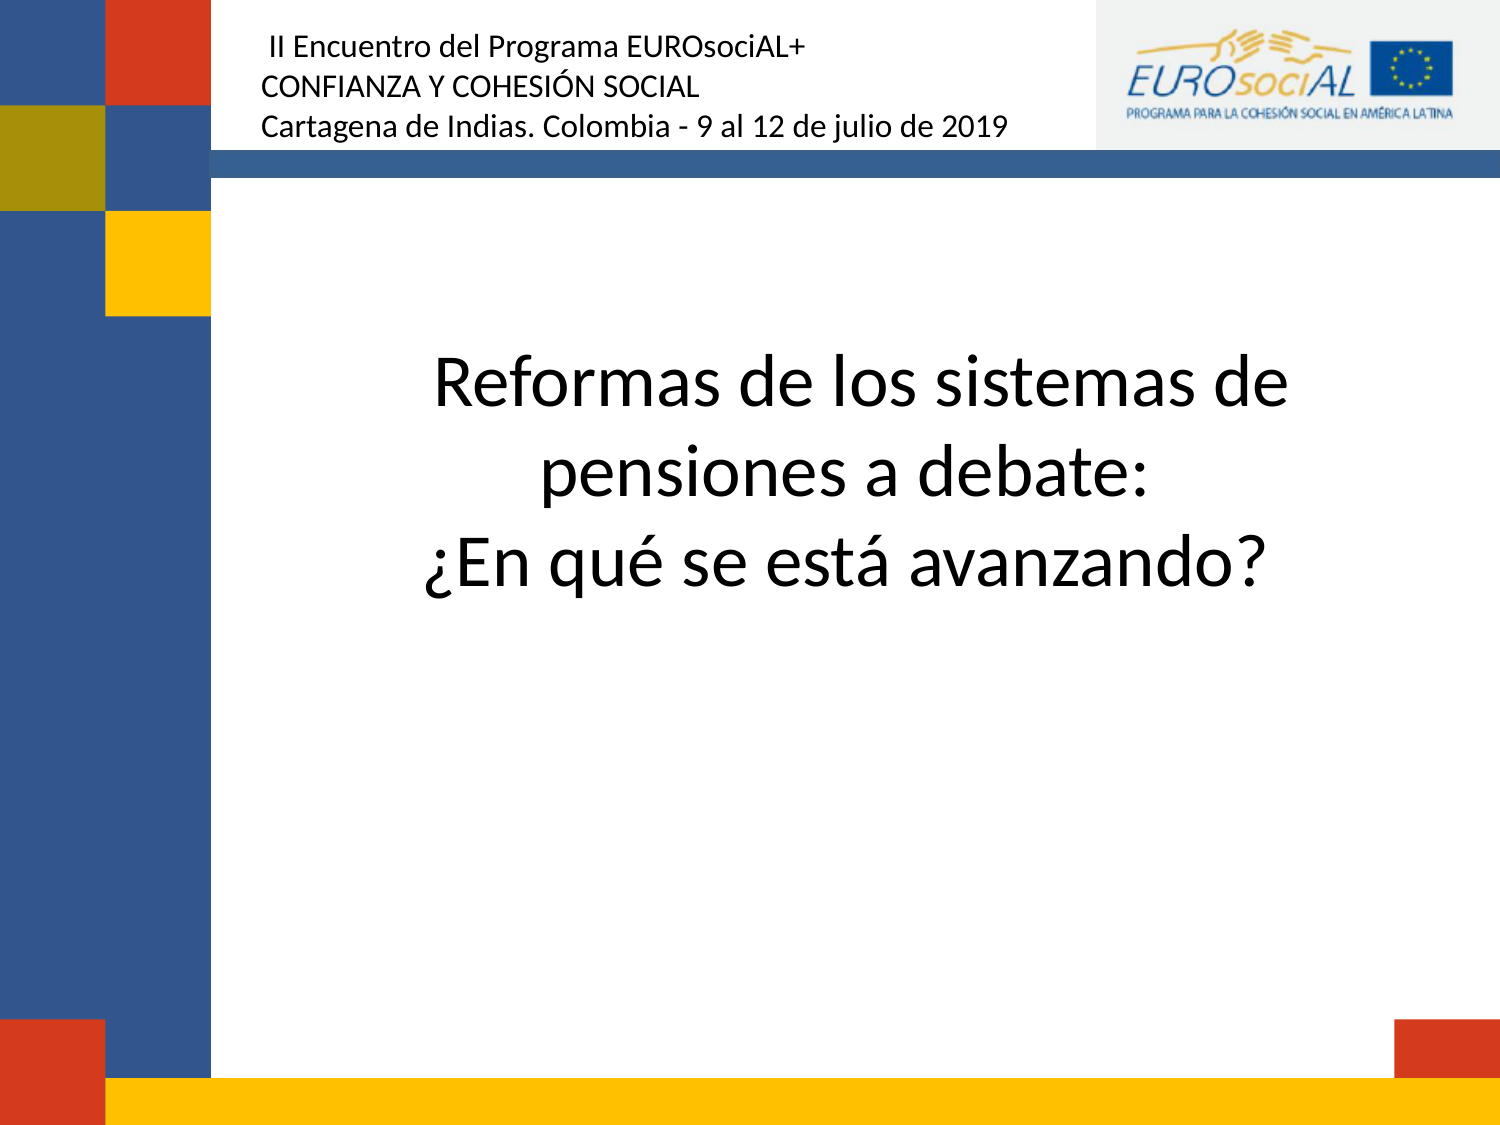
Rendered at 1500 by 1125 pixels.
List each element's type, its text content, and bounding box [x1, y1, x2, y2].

text_box [0, 1017, 107, 1125]
text_box [107, 107, 213, 209]
text_box [0, 213, 213, 1076]
text_box [103, 209, 213, 318]
text_box [103, 0, 213, 107]
text_box [103, 1076, 1500, 1125]
text_box [1392, 1017, 1500, 1076]
text_box [0, 0, 103, 103]
text_box II Encuentro del Programa EUROsociAL+ CONFIANZA Y COHESIÓN SOCIAL Cartagena de Indias. Colombia - 9 al 12 de julio de 2019 [246, 0, 1094, 129]
title Reformas de los sistemas de pensiones a debate: ¿En qué se está avanzando? [246, 269, 1462, 575]
text_box [209, 150, 1500, 178]
text_box [0, 103, 107, 213]
picture [1096, 0, 1500, 154]
